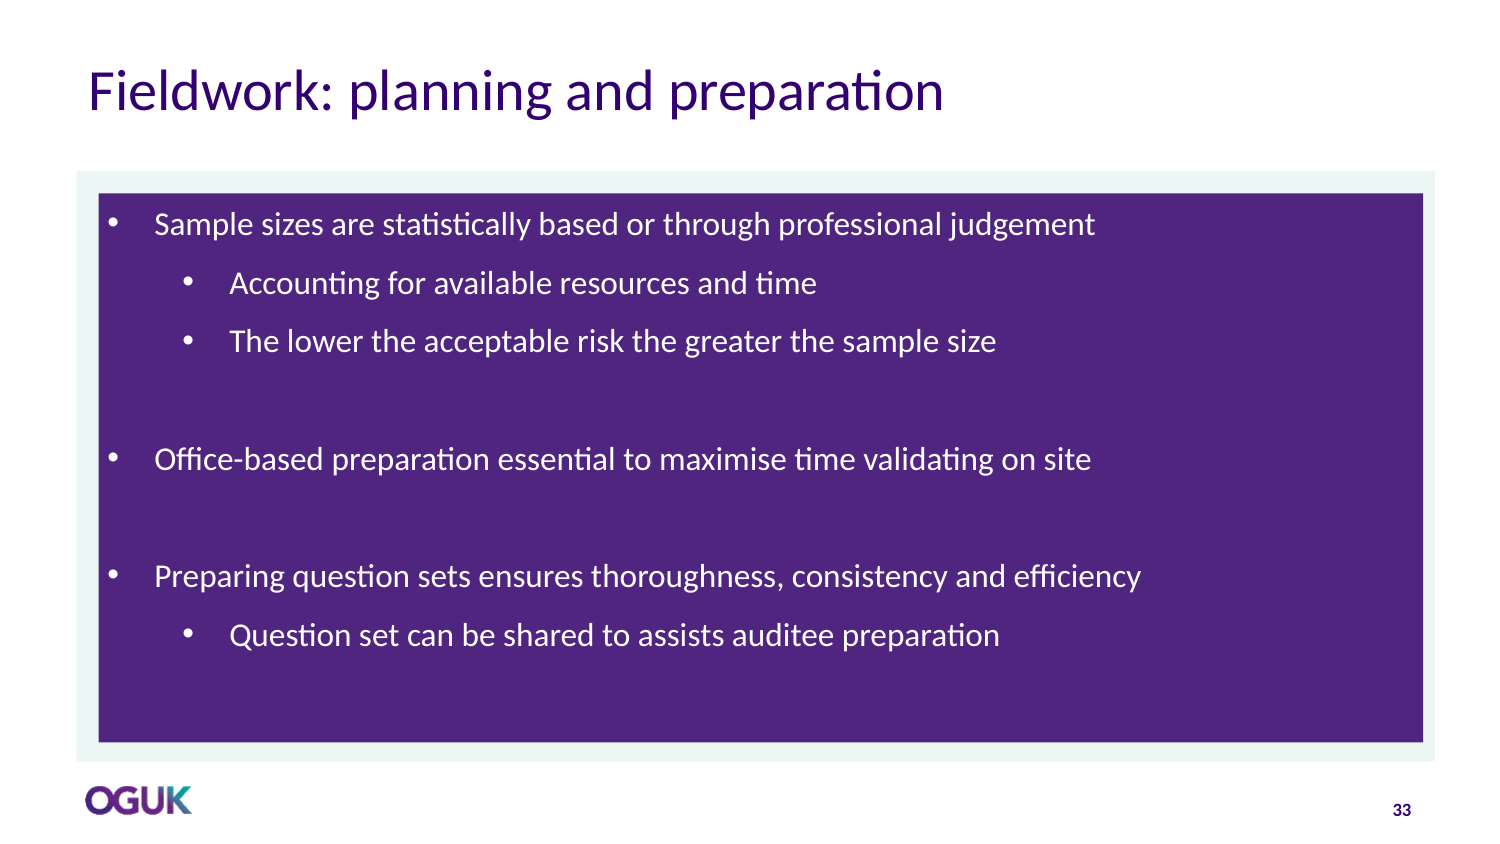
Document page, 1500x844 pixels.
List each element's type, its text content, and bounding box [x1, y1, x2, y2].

text_box [76, 170, 1436, 763]
title Fieldwork: planning and preparation [88, 38, 1412, 145]
picture [76, 778, 200, 822]
slide_number 33 [1352, 800, 1412, 818]
text_box Sample sizes are statistically based or through professional judgement Accounting for available resources and time The lower the acceptable risk the greater the sample size Office-based preparation essential to maximise time validating on site Preparing question sets ensures thoroughness, consistency and efficiency Question set can be shared to assists auditee preparation [98, 192, 1424, 743]
